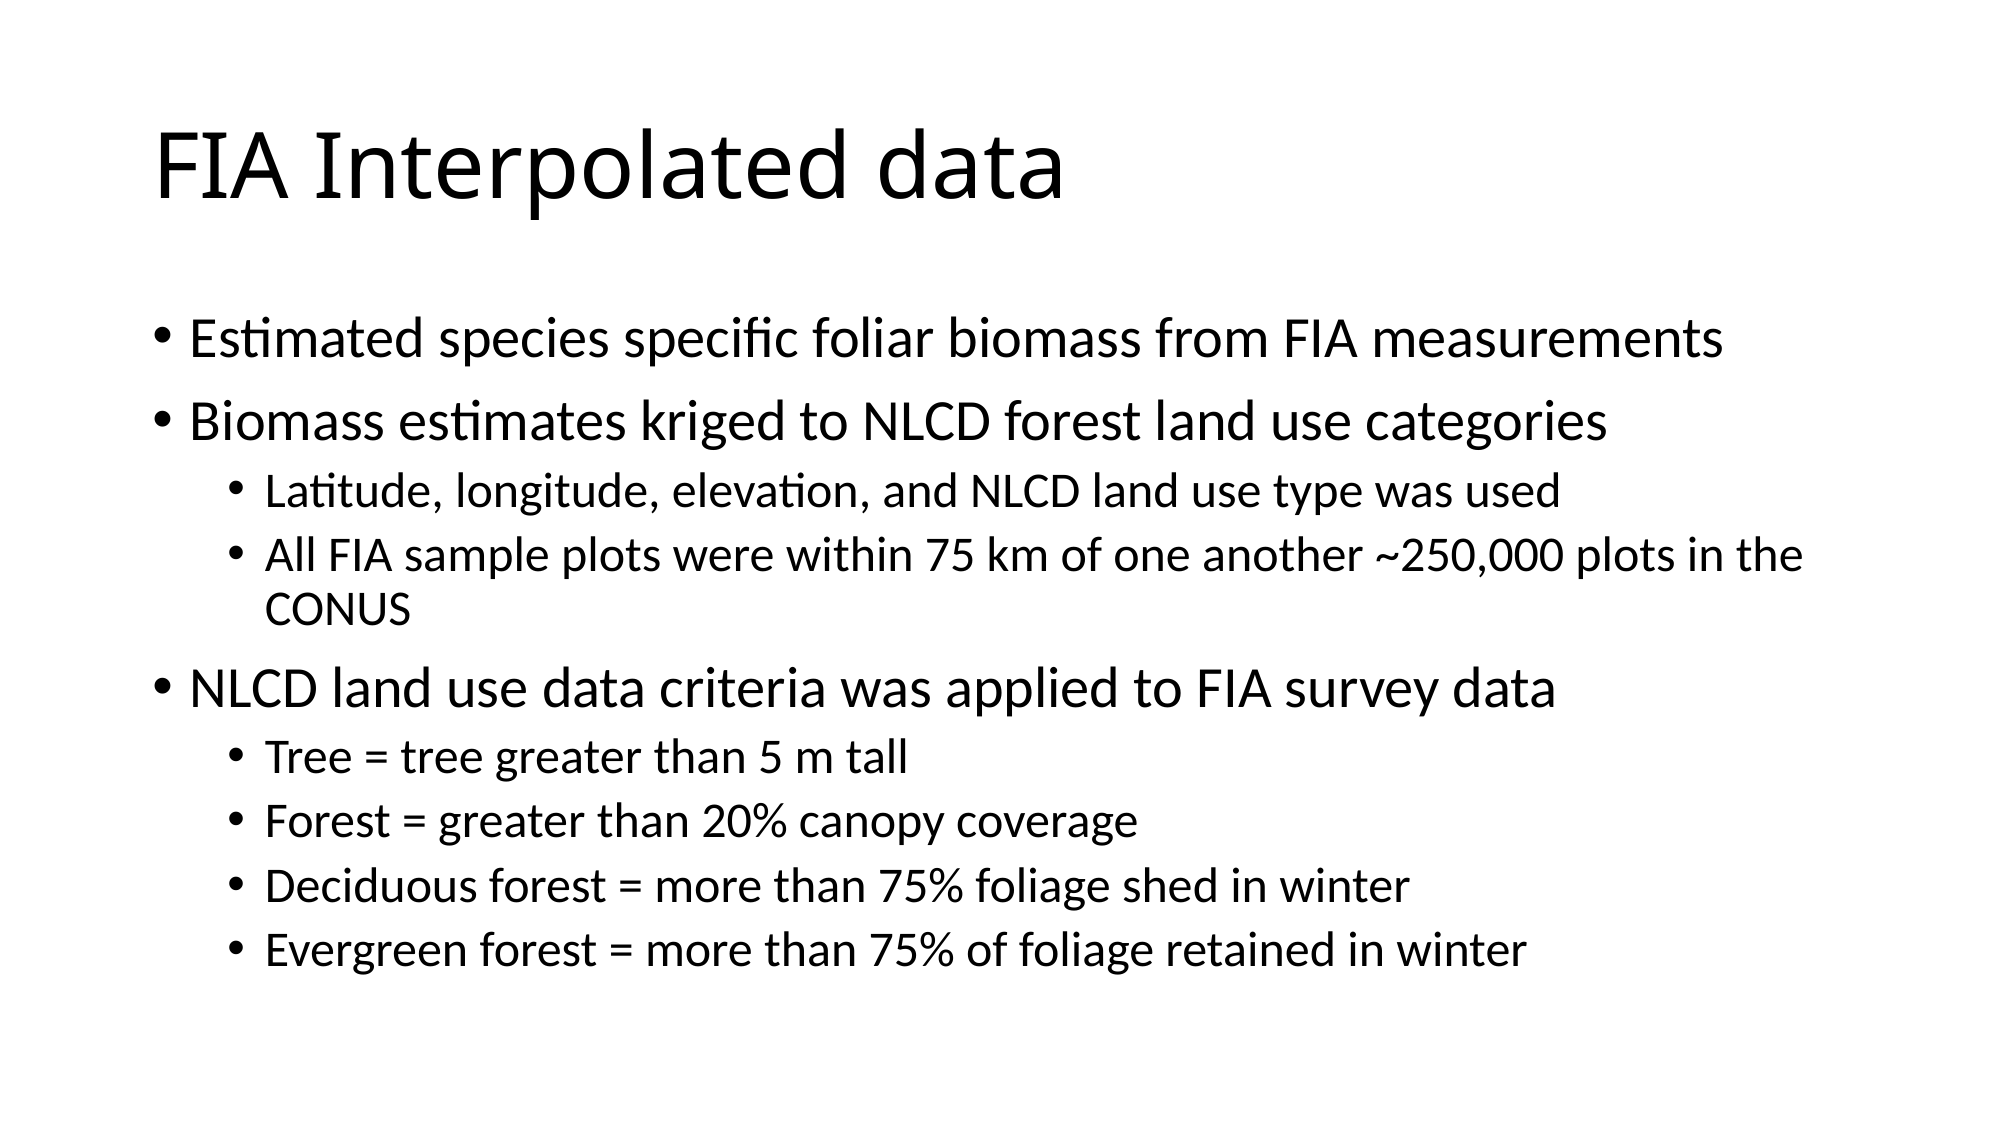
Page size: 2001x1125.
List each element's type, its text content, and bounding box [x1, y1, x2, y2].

list Estimated species specific foliar biomass from FIA measurements Biomass estimates kriged to NLCD forest land use categories Latitude, longitude, elevation, and NLCD land use type was used All FIA sample plots were within 75 km of one another ~250,000 plots in the CONUS NLCD land use data criteria was applied to FIA survey data Tree = tree greater than 5 m tall Forest = greater than 20% canopy coverage Deciduous forest = more than 75% foliage shed in winter Evergreen forest = more than 75% of foliage retained in winter [137, 299, 1863, 1014]
title FIA Interpolated data [137, 59, 1863, 278]
